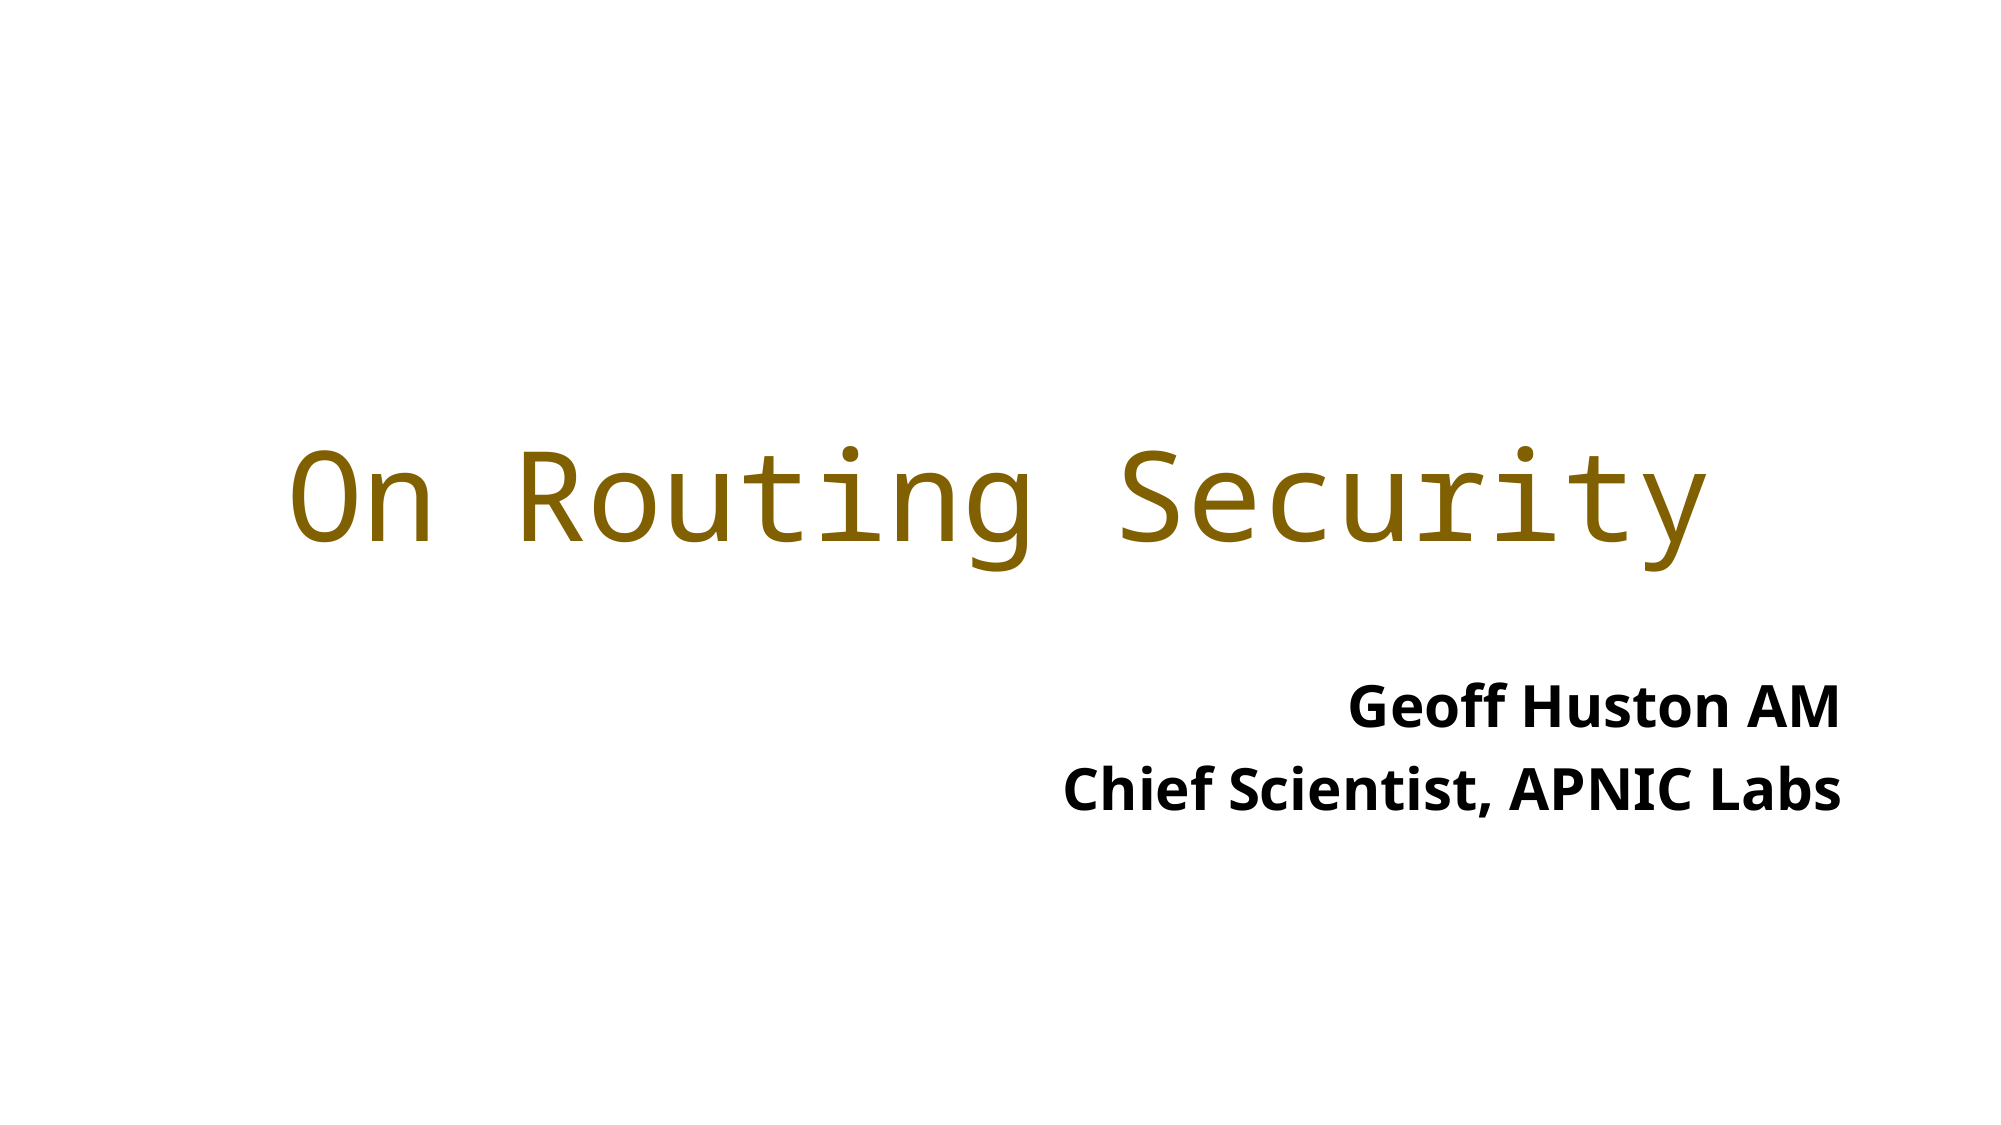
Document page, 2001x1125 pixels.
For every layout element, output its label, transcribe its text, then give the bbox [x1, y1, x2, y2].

subtitle Geoff Huston AM Chief Scientist, APNIC Labs [357, 669, 1858, 941]
title On Routing Security [249, 184, 1750, 576]
